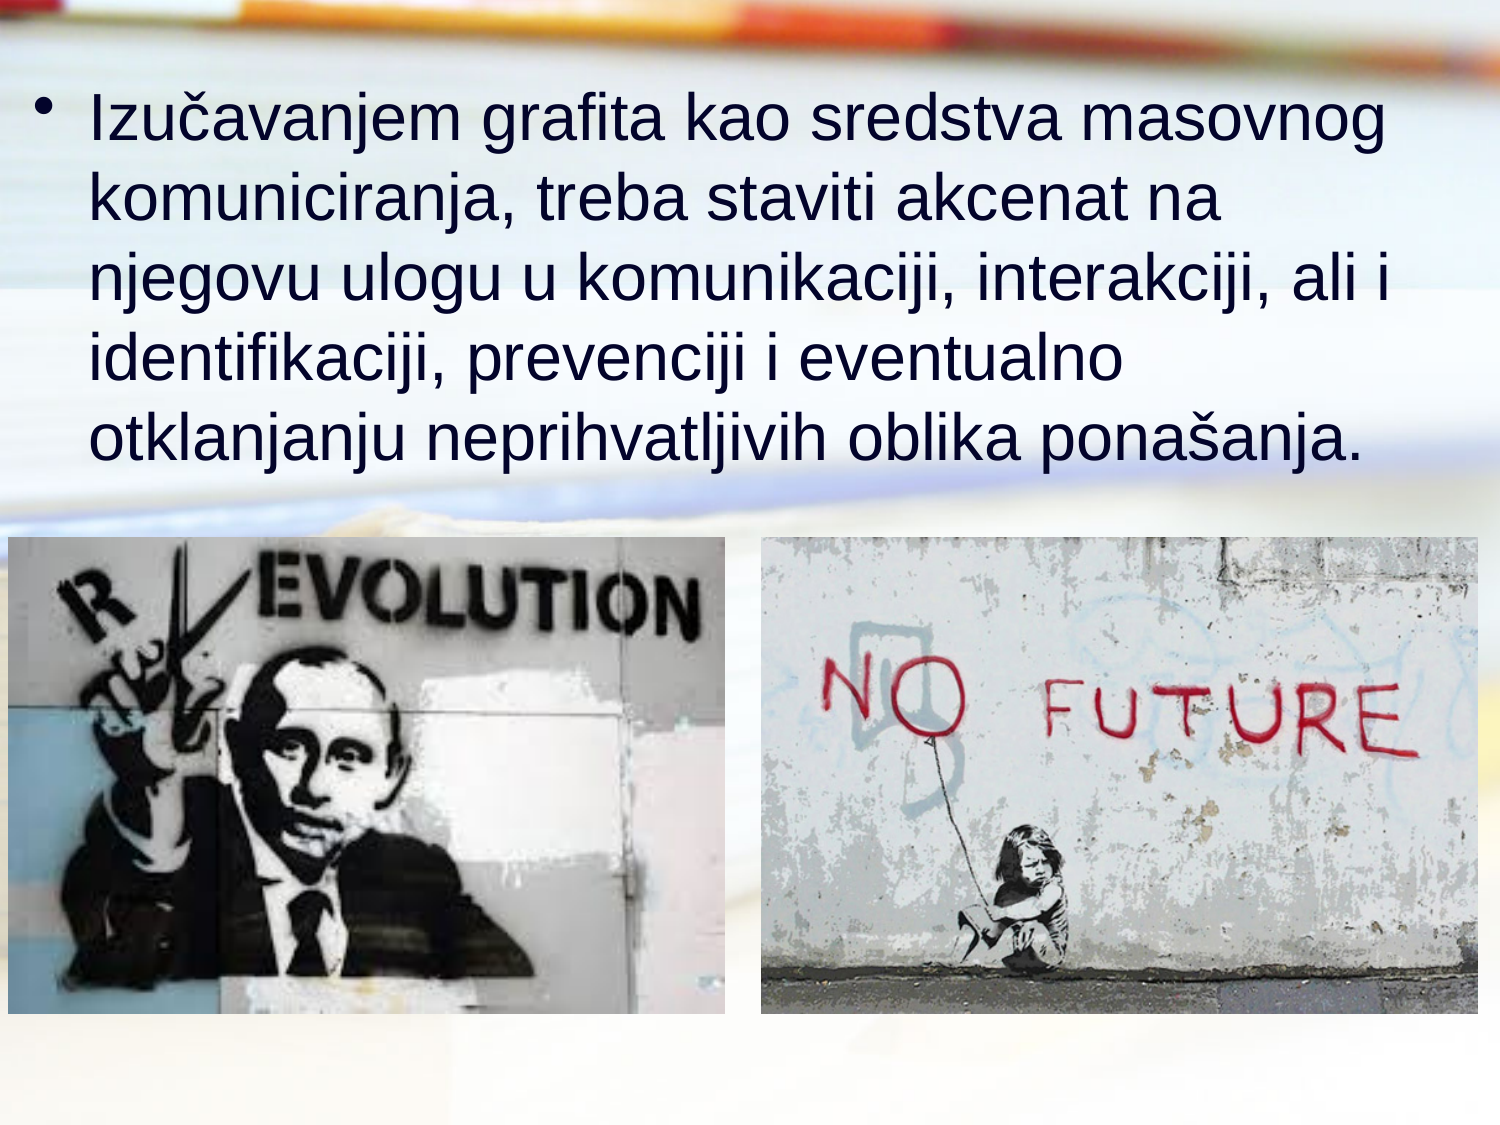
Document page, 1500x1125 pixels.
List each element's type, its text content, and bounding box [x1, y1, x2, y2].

picture [0, 0, 1500, 1125]
list Izučavanjem grafita kao sredstva masovnog komuniciranja, treba staviti akcenat na njegovu ulogu u komunikaciji, interakciji, ali i identifikaciji, prevenciji i eventualno otklanjanju neprihvatljivih oblika ponašanja. [17, 66, 1459, 742]
